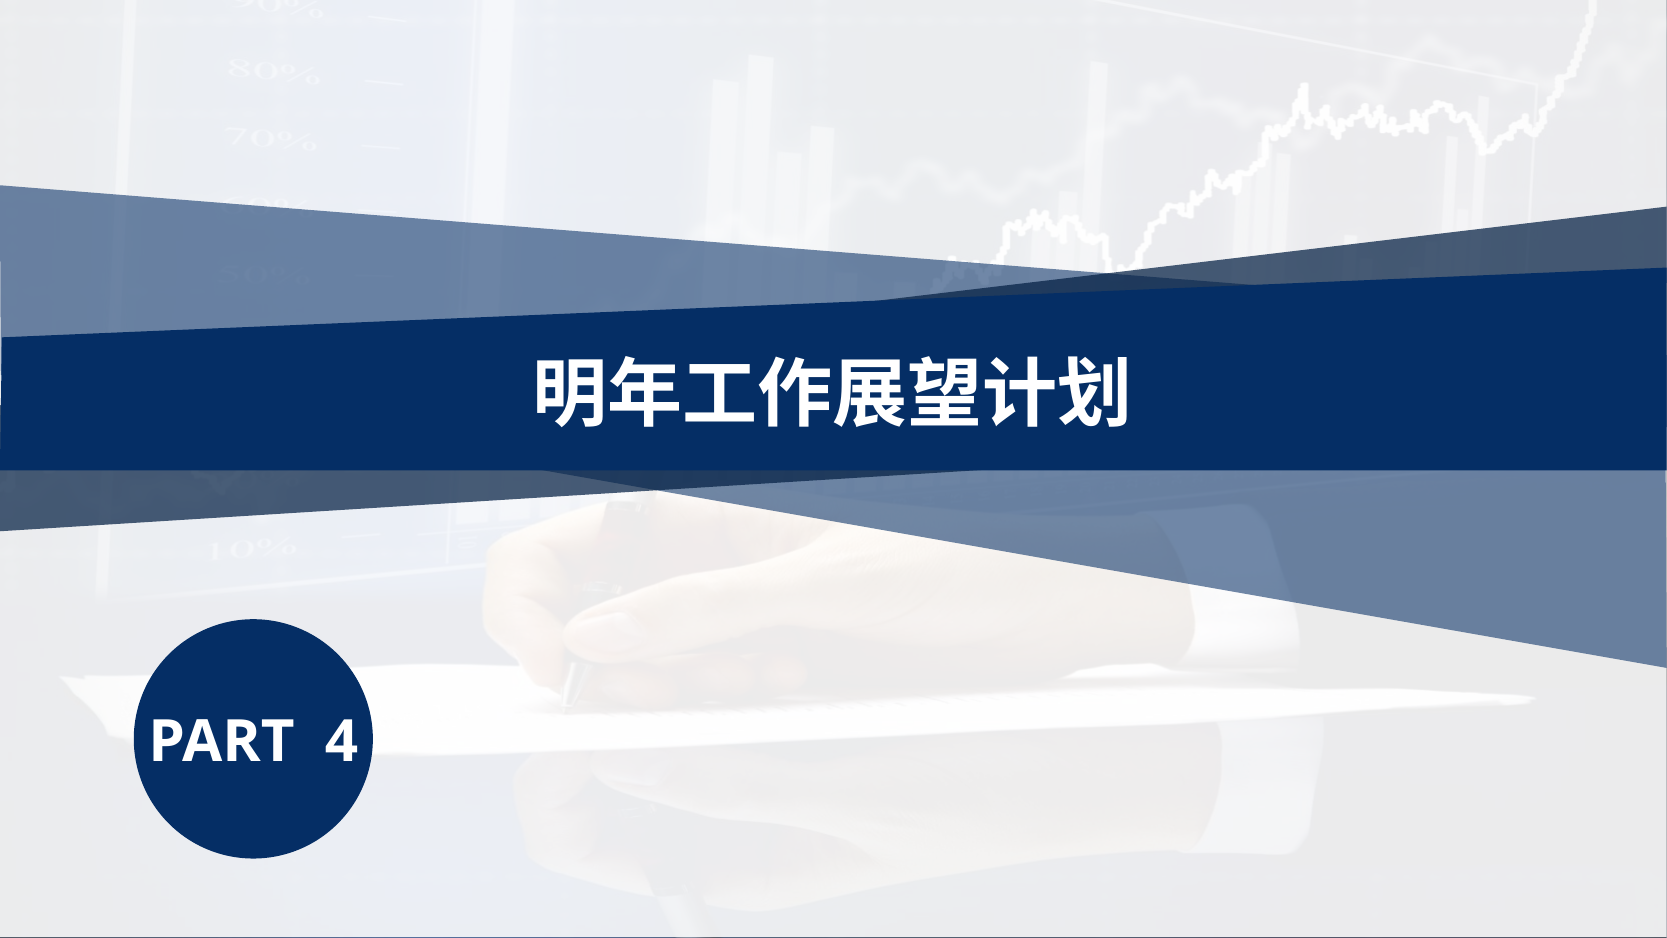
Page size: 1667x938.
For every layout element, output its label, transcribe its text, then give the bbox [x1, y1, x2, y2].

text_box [133, 618, 374, 859]
text_box [660, 473, 1667, 670]
text_box [0, 265, 1667, 473]
text_box 明年工作展望计划 [439, 339, 1226, 441]
text_box [0, 473, 967, 534]
text_box [0, 183, 1105, 336]
text_box [882, 204, 1667, 298]
